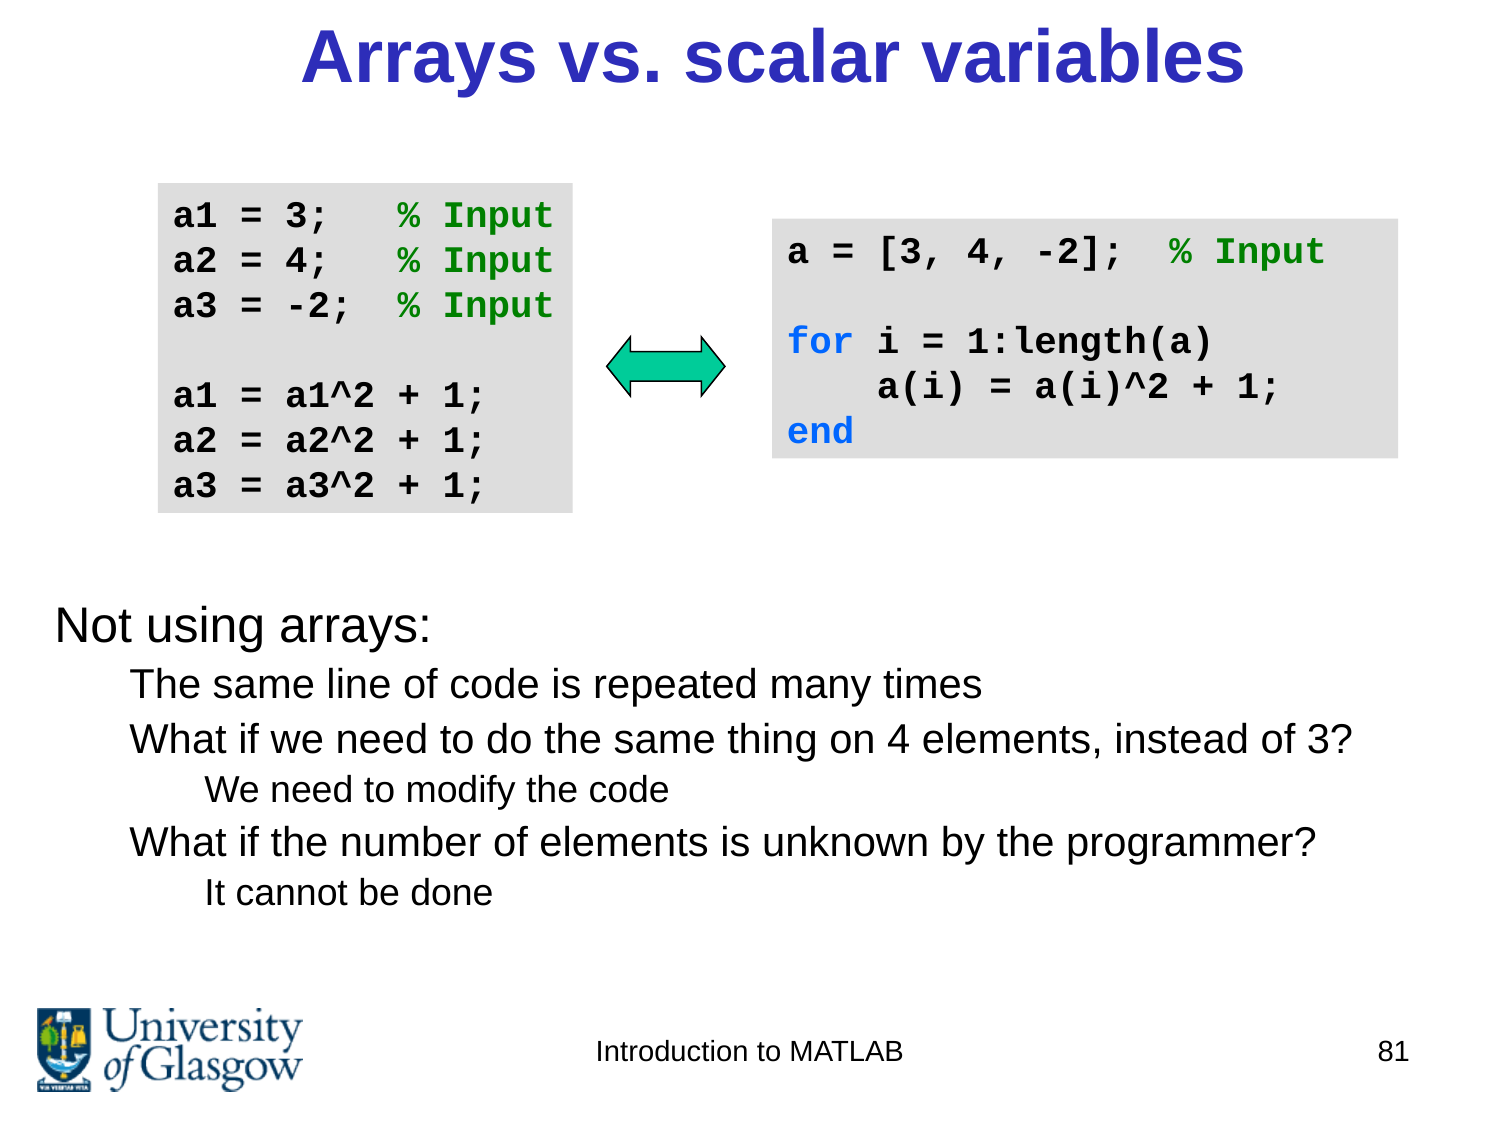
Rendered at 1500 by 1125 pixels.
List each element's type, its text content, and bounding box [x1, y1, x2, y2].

title Arrays vs. scalar variables [162, 0, 1385, 138]
slide_number 81 [1074, 1024, 1425, 1103]
text_box a = [3, 4, -2]; % Input for i = 1:length(a) a(i) = a(i)^2 + 1; end [772, 218, 1399, 459]
footer Introduction to MATLAB [512, 1024, 988, 1103]
text_box a1 = 3; % Input a2 = 4; % Input a3 = -2; % Input a1 = a1^2 + 1; a2 = a2^2 + 1; a3 = a3^2 + 1; [157, 183, 573, 513]
list Not using arrays: The same line of code is repeated many times What if we need to do the same thing on 4 elements, instead of 3? We need to modify the code What if the number of elements is unknown by the programmer? It cannot be done [39, 596, 1434, 910]
text_box [606, 336, 725, 396]
picture [37, 1008, 303, 1092]
